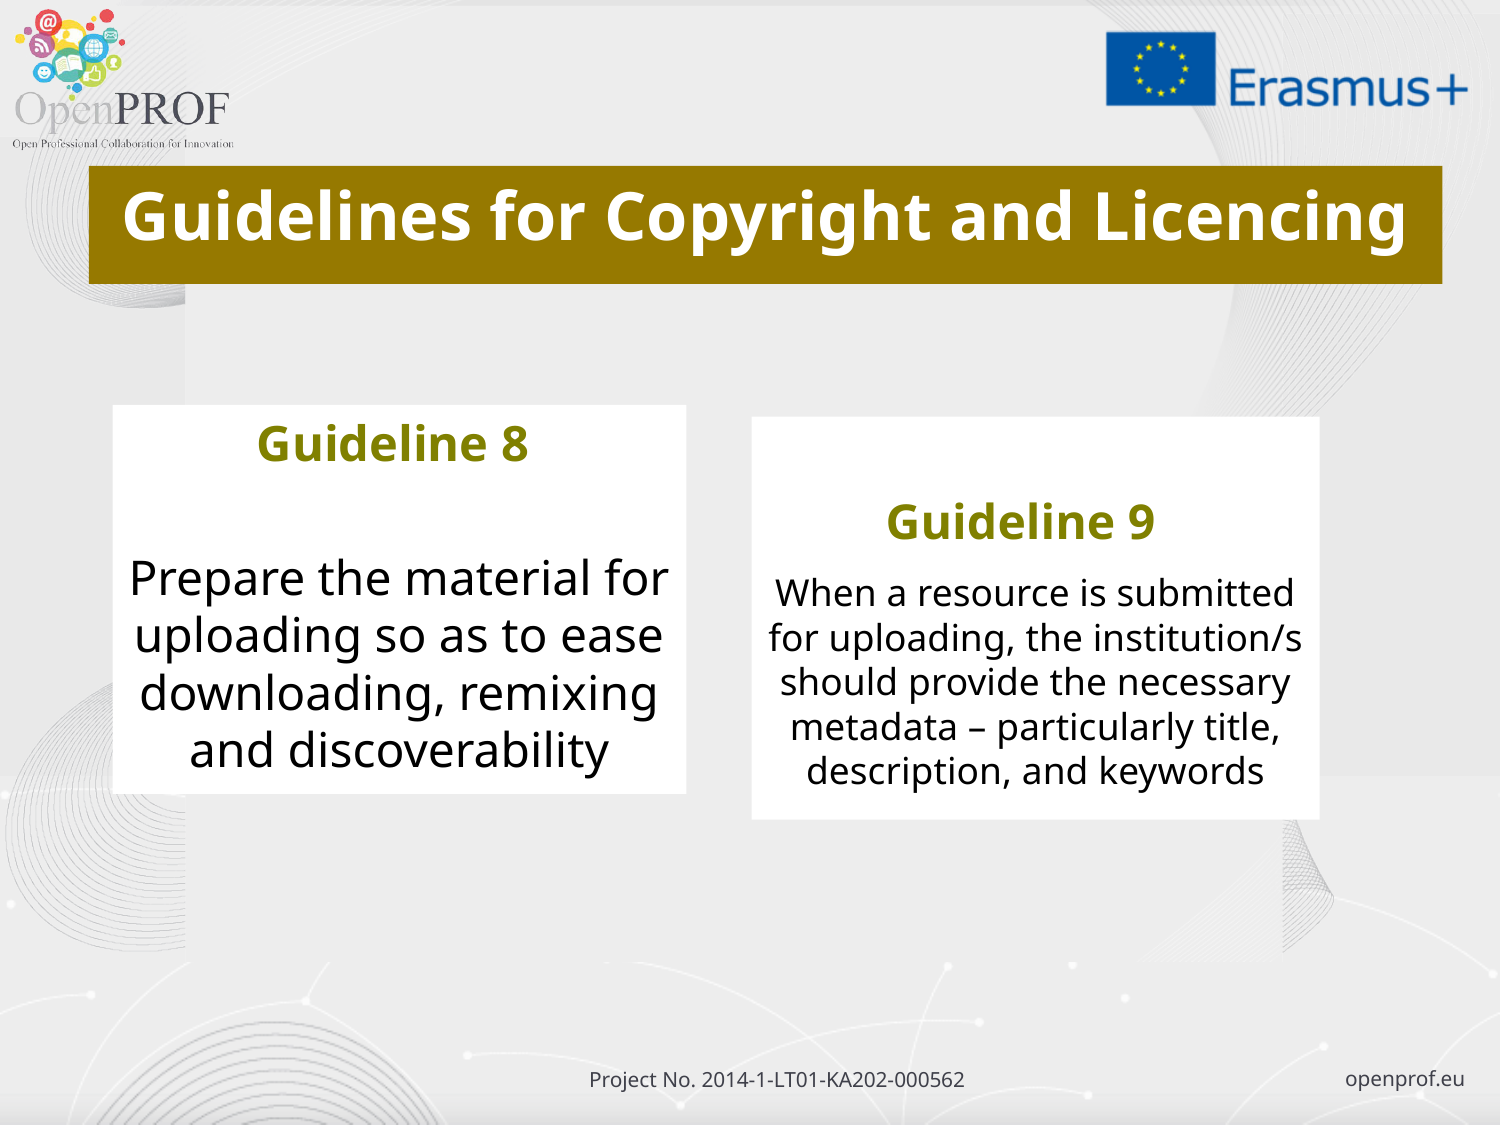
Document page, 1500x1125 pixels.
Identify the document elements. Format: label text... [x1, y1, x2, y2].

text_box Guidelines for Copyright and Licencing [88, 165, 1443, 284]
text_box Guideline 9 When a resource is submitted for uploading, the institution/s should provide the necessary metadata – particularly title, description, and keywords [751, 416, 1320, 820]
picture [0, 0, 1500, 1125]
text_box Guideline 8 Prepare the material for uploading so as to ease downloading, remixing and discoverability [112, 404, 687, 794]
